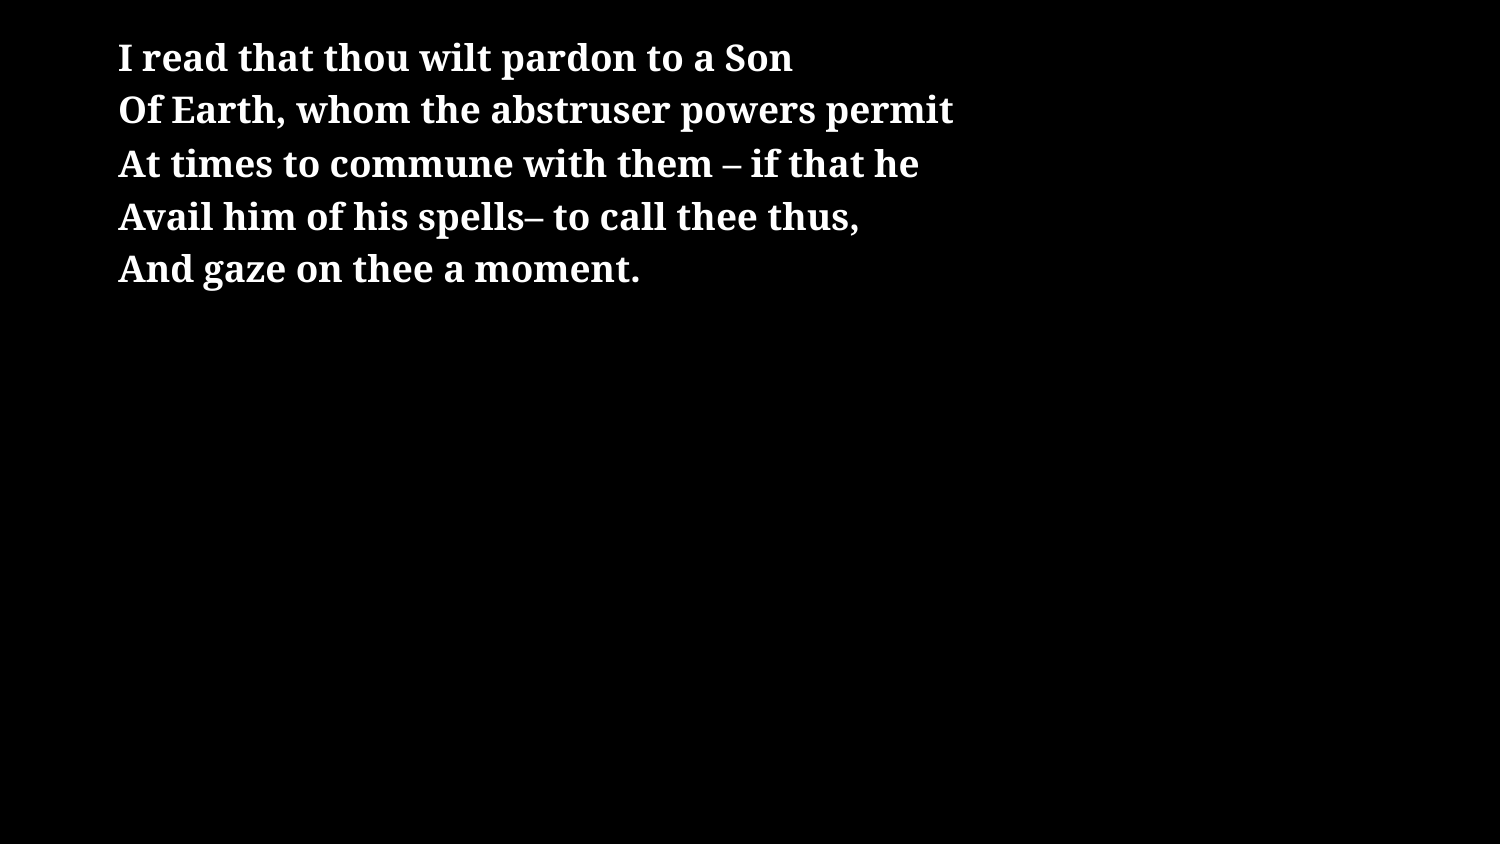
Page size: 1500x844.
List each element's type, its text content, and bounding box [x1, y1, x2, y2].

title I read that thou wilt pardon to a Son Of Earth, whom the abstruser powers permit At times to commune with them – if that he Avail him of his spells– to call thee thus, And gaze on thee a moment. [103, 17, 1397, 299]
